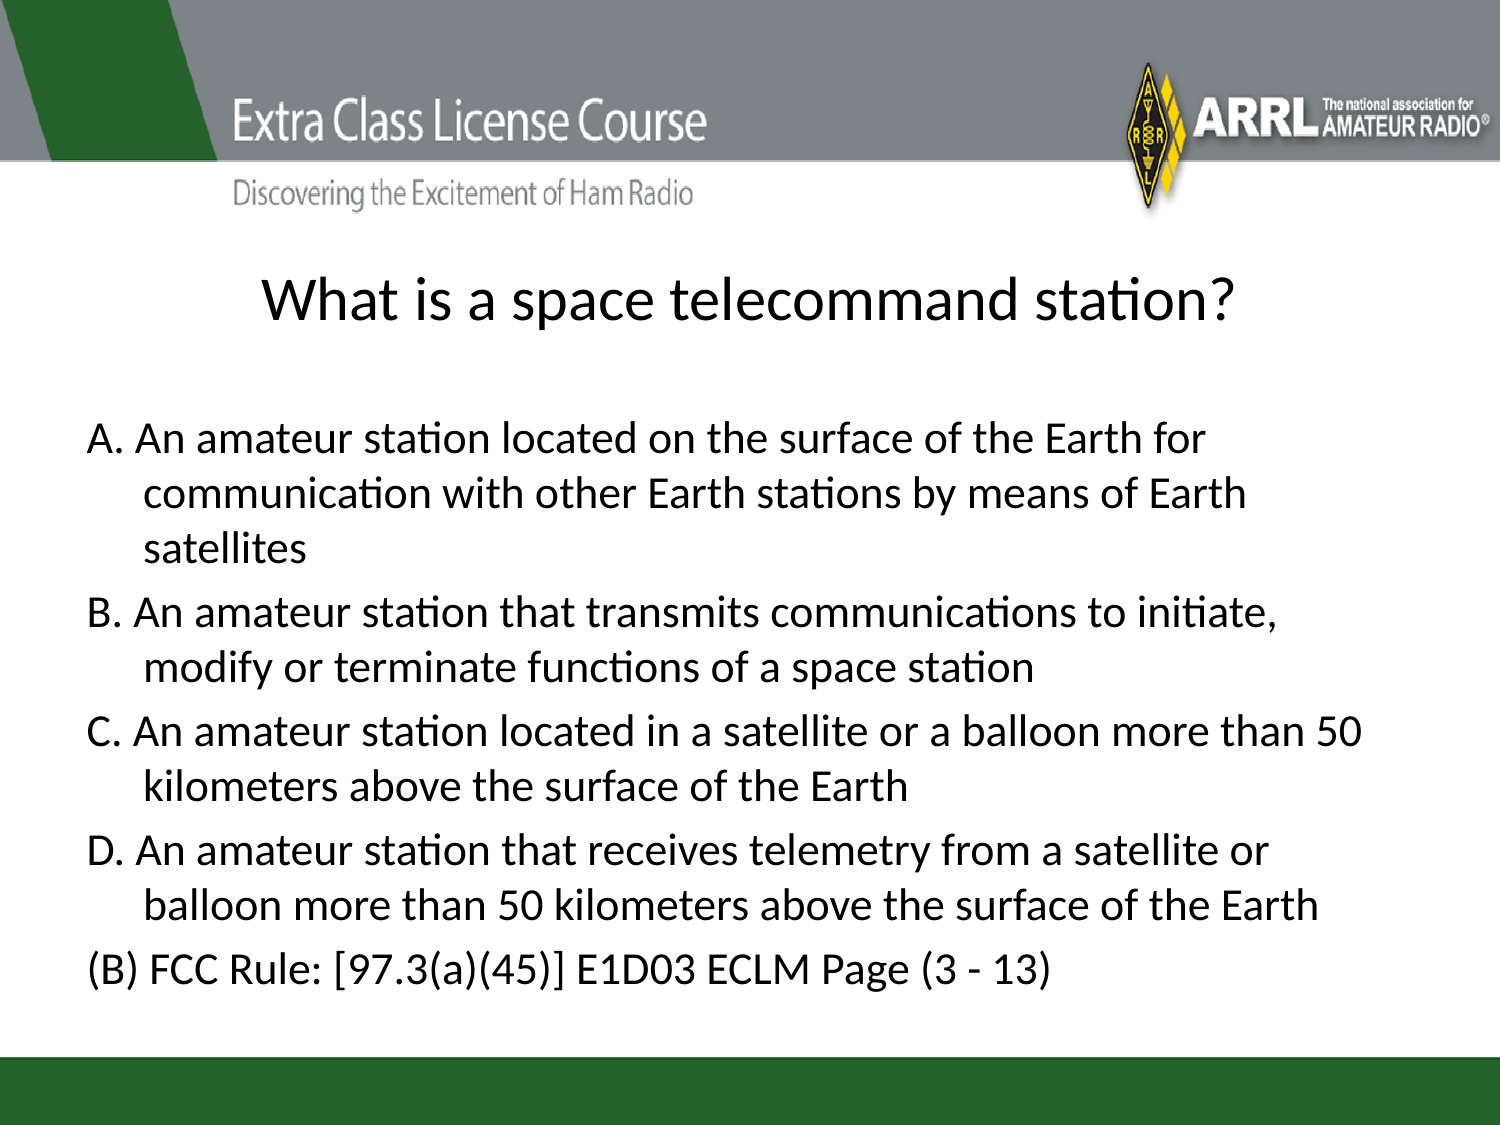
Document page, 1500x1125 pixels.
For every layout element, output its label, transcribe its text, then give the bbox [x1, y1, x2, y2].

title What is a space telecommand station? [75, 250, 1425, 437]
list A. An amateur station located on the surface of the Earth for communication with other Earth stations by means of Earth satellites B. An amateur station that transmits communications to initiate, modify or terminate functions of a space station C. An amateur station located in a satellite or a balloon more than 50 kilometers above the surface of the Earth D. An amateur station that receives telemetry from a satellite or balloon more than 50 kilometers above the surface of the Earth (B) FCC Rule: [97.3(a)(45)] E1D03 ECLM Page (3 - 13) [71, 399, 1422, 918]
picture [0, 0, 1500, 1125]
